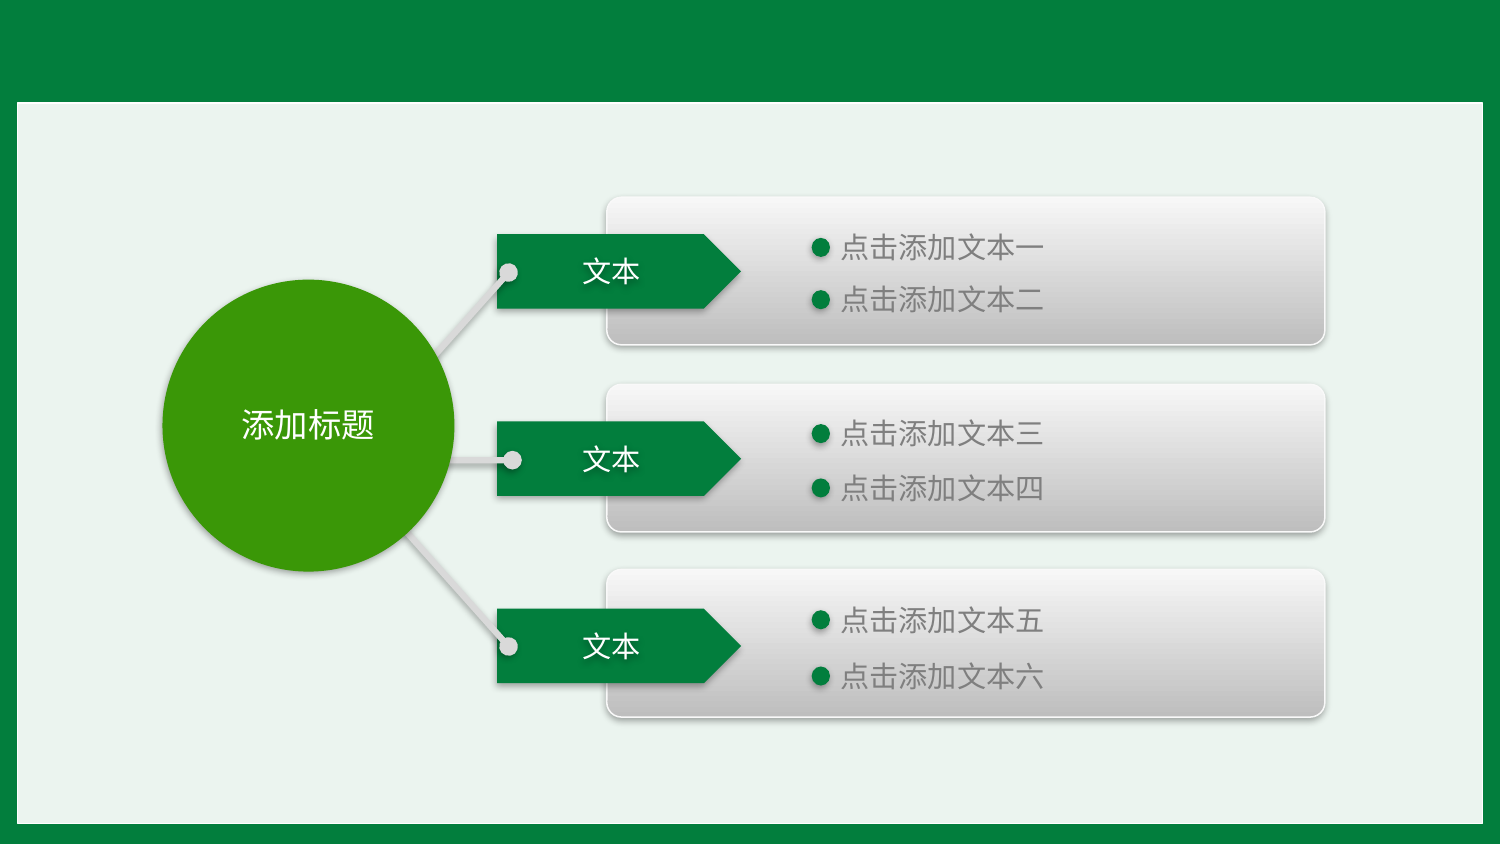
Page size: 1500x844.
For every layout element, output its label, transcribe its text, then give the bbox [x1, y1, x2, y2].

text_box 添加标题 [164, 396, 453, 452]
text_box [605, 196, 1326, 346]
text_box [496, 608, 742, 684]
text_box [411, 537, 491, 628]
text_box [605, 568, 1326, 718]
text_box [811, 462, 1178, 514]
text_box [811, 650, 1178, 702]
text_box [811, 594, 1178, 646]
text_box [164, 278, 453, 396]
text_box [496, 421, 742, 497]
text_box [811, 408, 1178, 460]
text_box [605, 383, 1326, 533]
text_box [811, 274, 1178, 326]
text_box [161, 399, 453, 573]
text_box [811, 221, 1178, 273]
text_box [496, 233, 742, 309]
text_box [436, 291, 491, 354]
